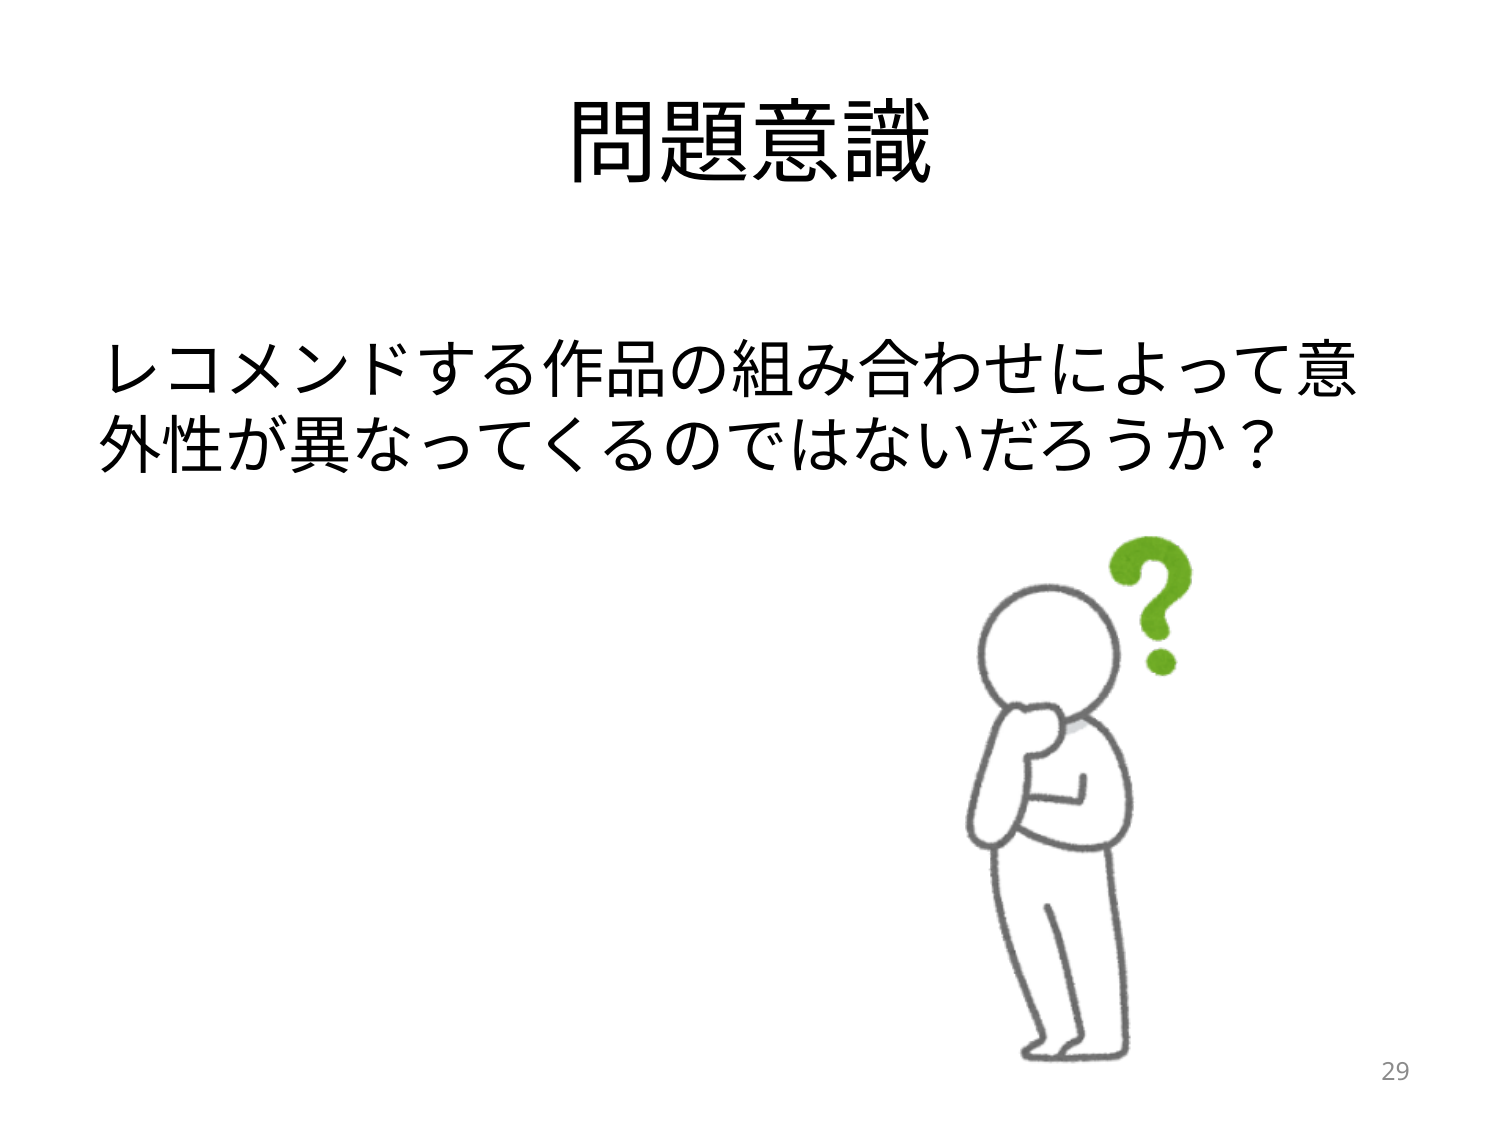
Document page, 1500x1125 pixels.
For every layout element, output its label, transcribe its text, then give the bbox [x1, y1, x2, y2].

list レコメンドする作品の組み合わせによって意外性が異なってくるのではないだろうか？ [83, 321, 1434, 510]
title 問題意識 [75, 45, 1425, 233]
slide_number 29 [1074, 1042, 1425, 1103]
picture [865, 524, 1269, 1077]
